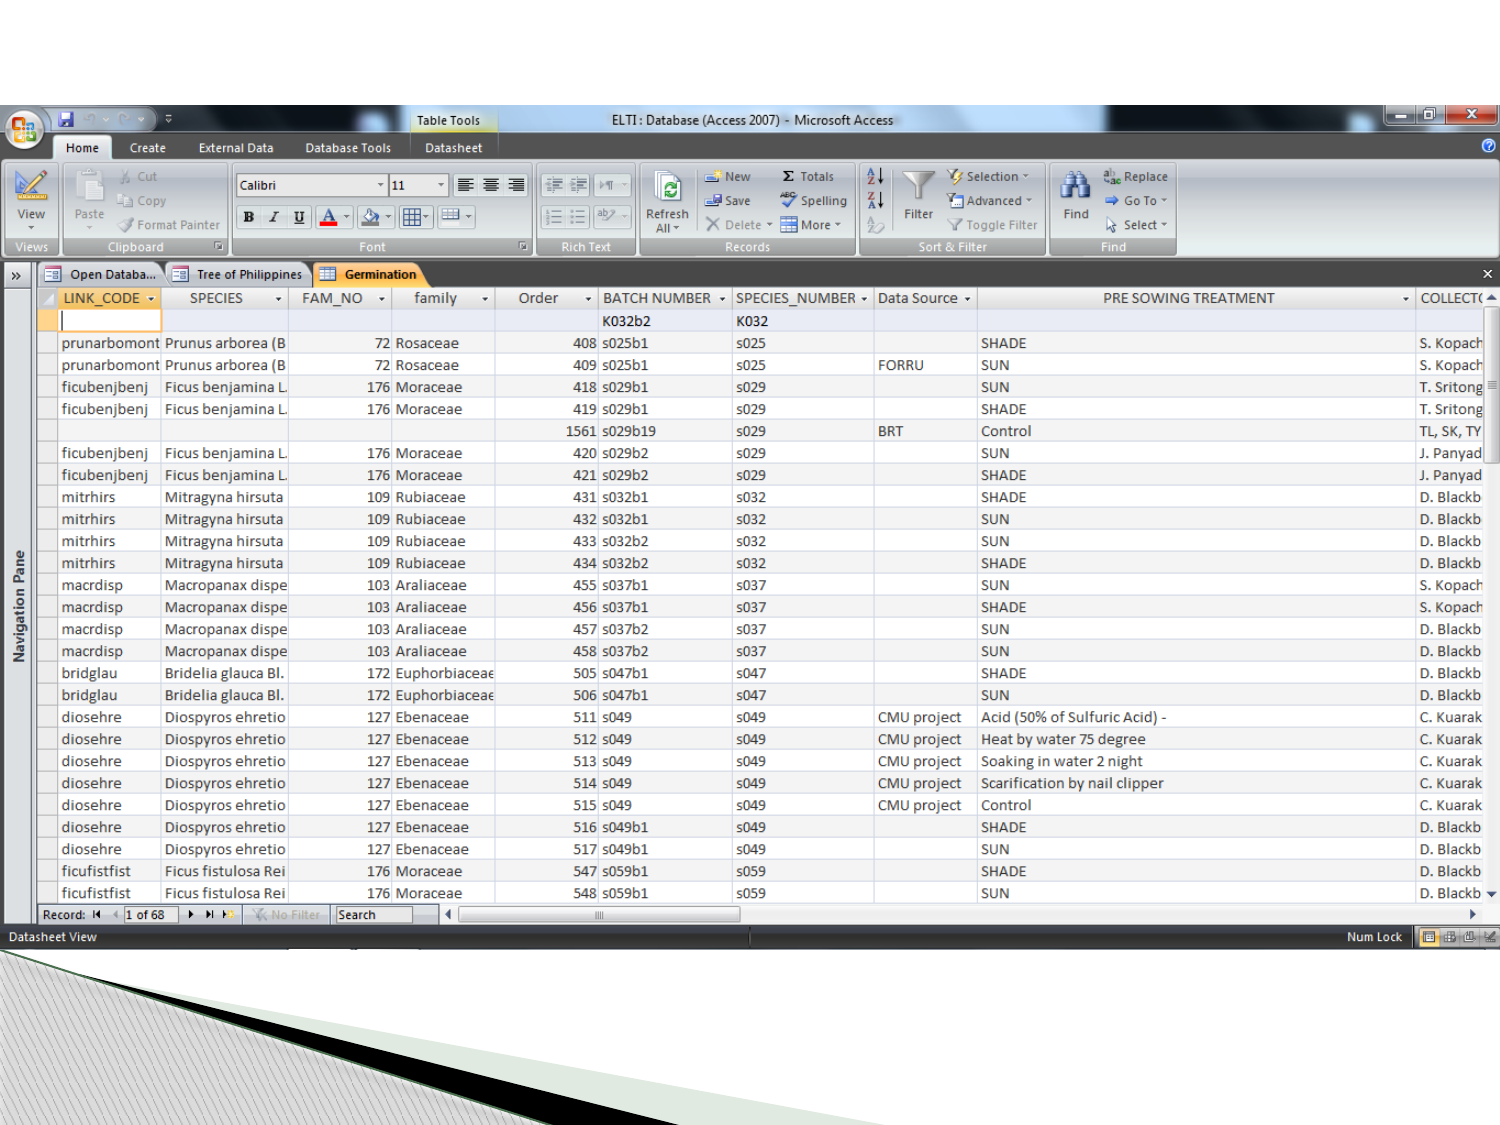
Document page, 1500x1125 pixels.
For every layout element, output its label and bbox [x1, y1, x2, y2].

picture [0, 105, 1500, 950]
